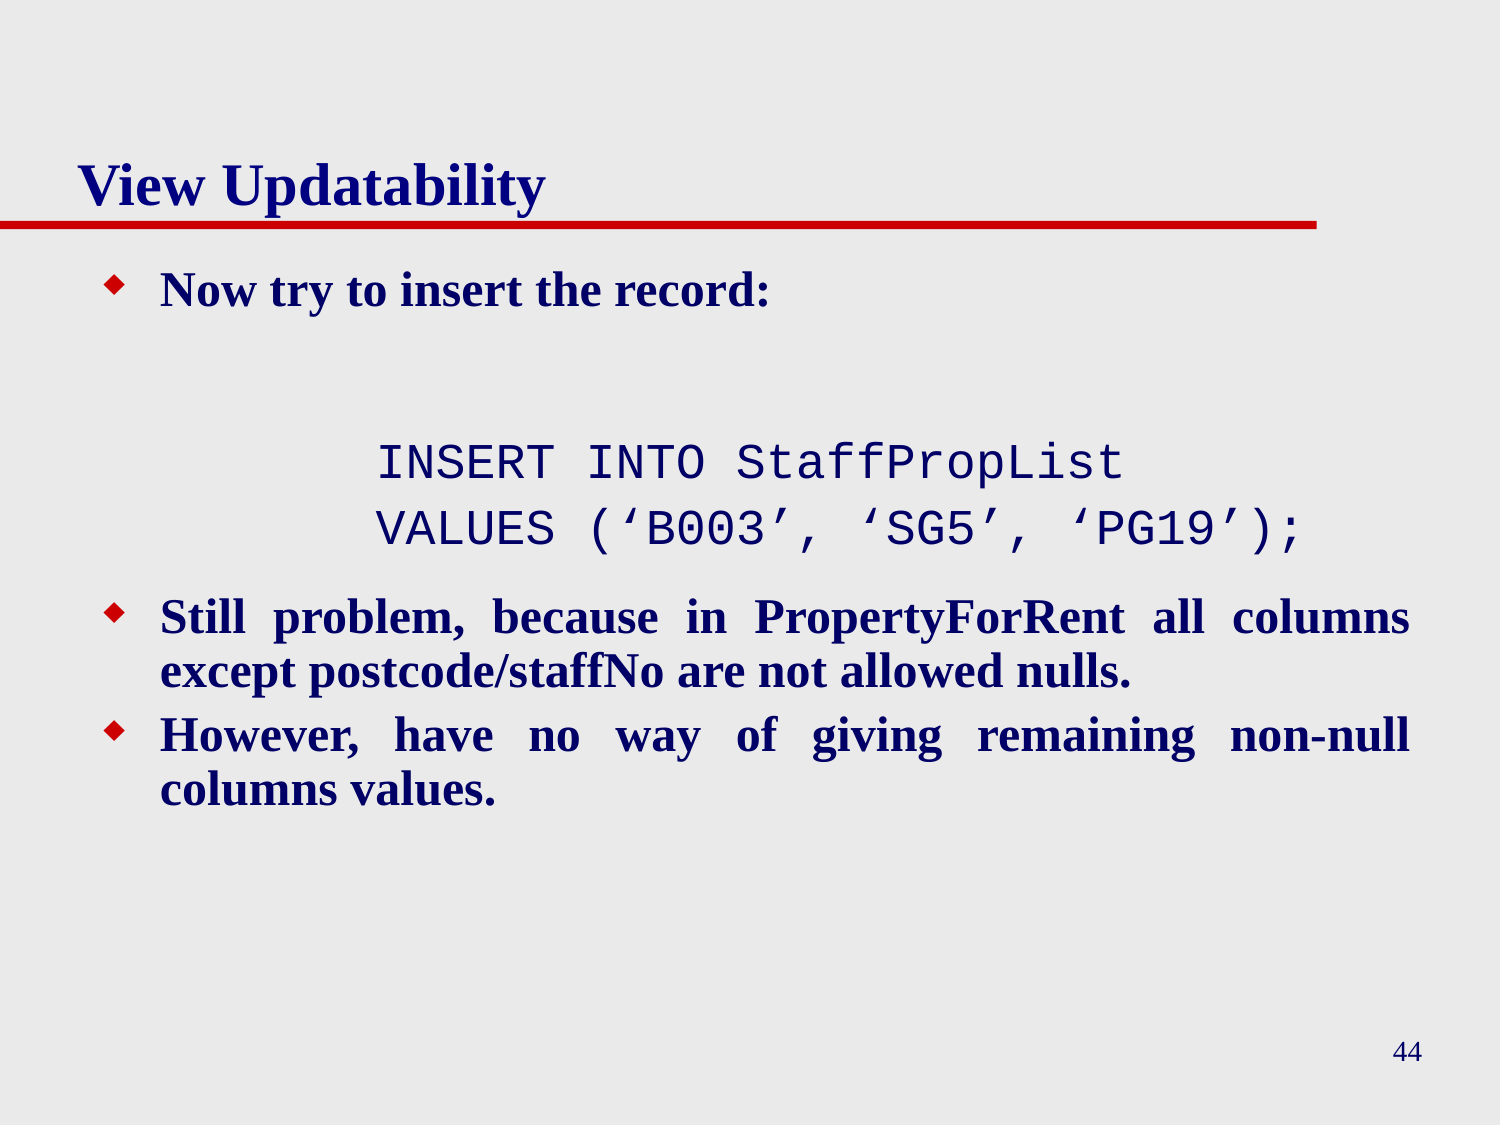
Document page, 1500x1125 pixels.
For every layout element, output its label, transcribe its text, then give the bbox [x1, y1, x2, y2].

title View Updatability [62, 43, 1338, 226]
slide_number 44 [1124, 1012, 1438, 1088]
list Now try to insert the record: INSERT INTO StaffPropList VALUES (‘B003’, ‘SG5’, ‘PG19’); Still problem, because in PropertyForRent all columns except postcode/staffNo are not allowed nulls. However, have no way of giving remaining non-null columns values. [88, 255, 1427, 931]
